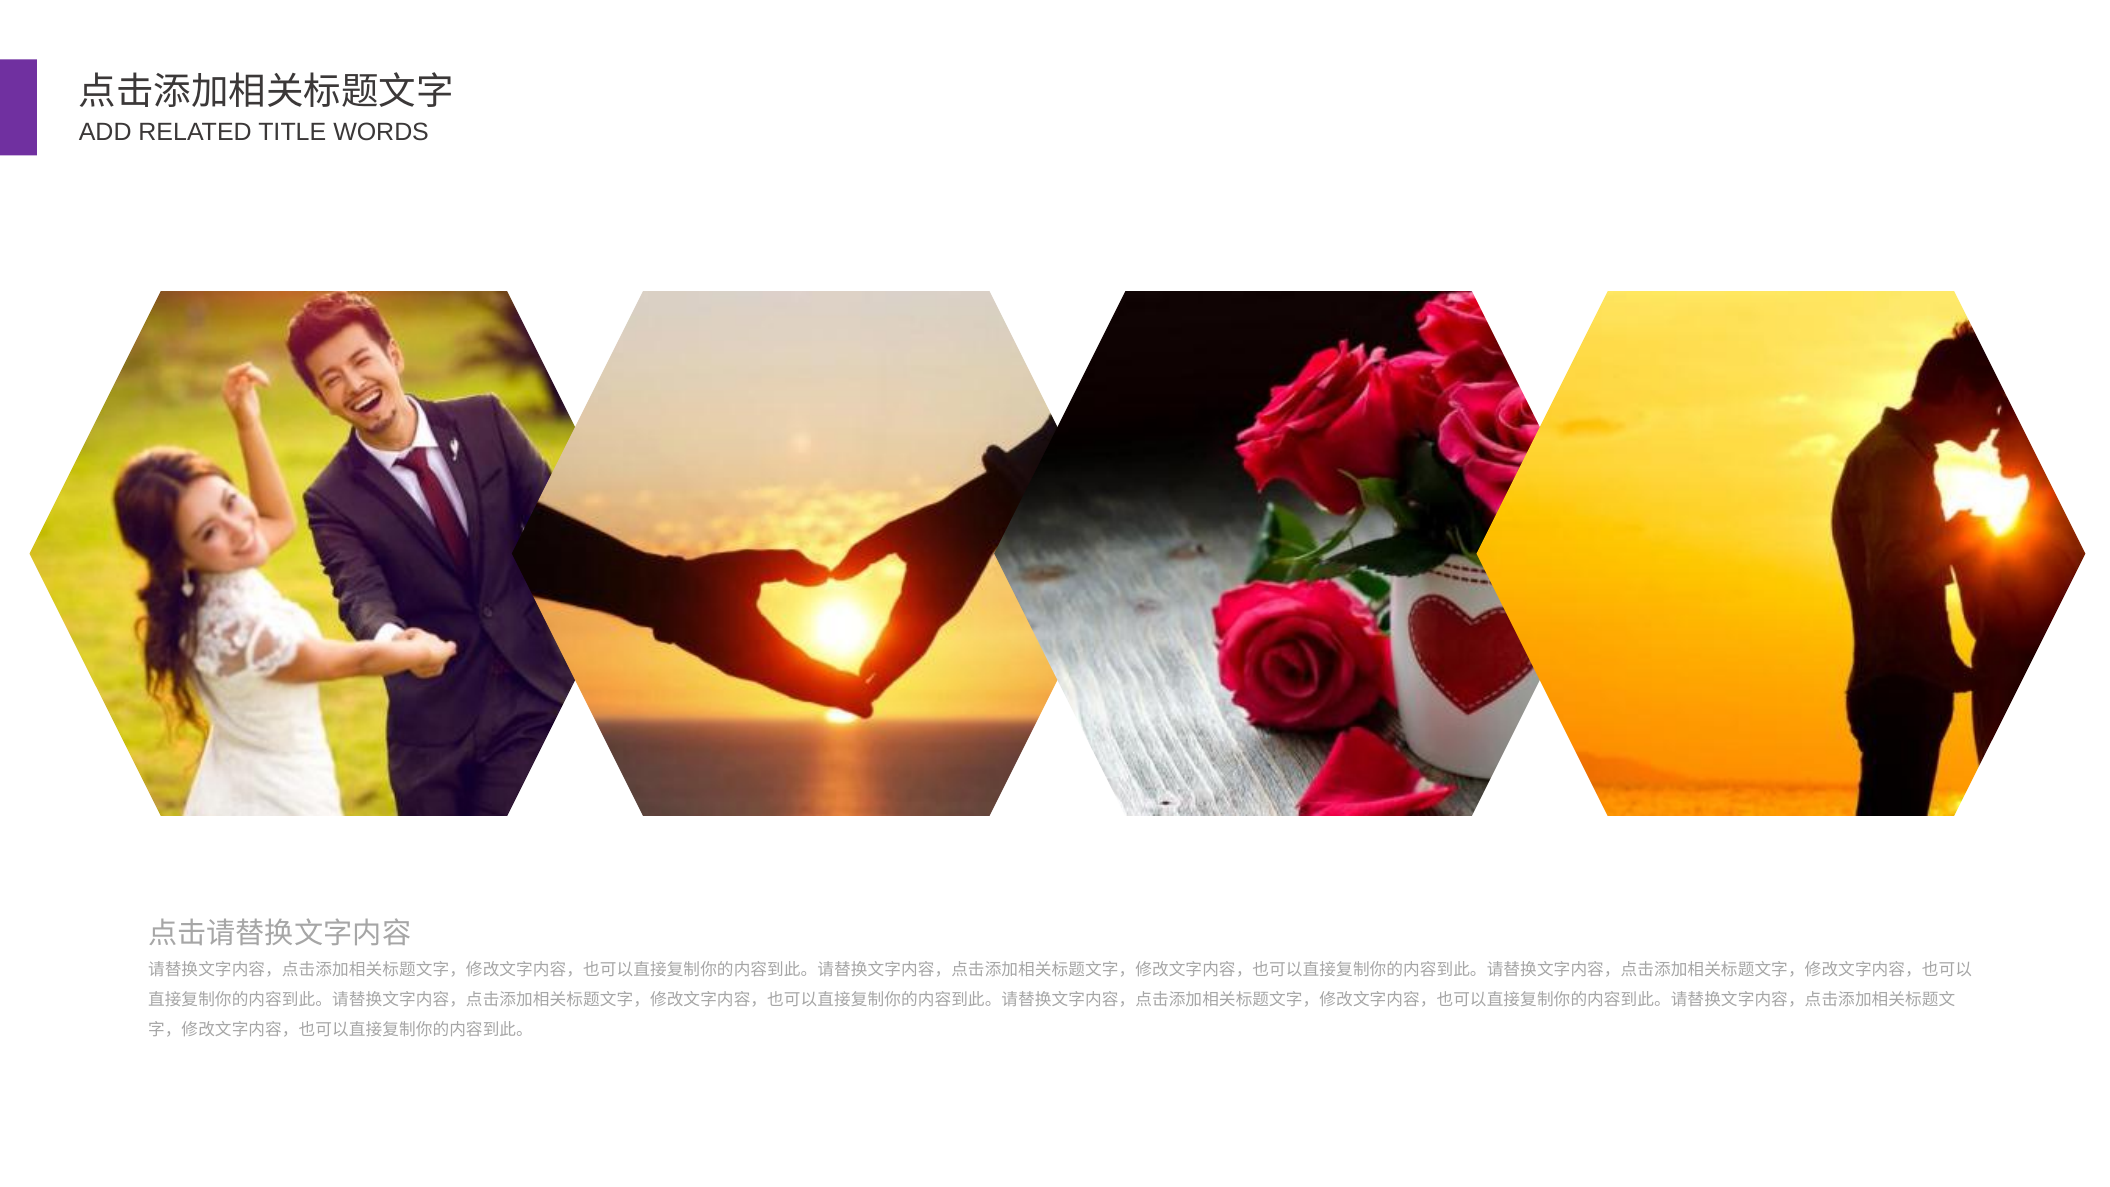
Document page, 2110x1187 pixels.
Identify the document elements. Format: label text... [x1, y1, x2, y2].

text_box [993, 290, 1540, 817]
text_box [1475, 290, 2087, 817]
text_box ADD RELATED TITLE WORDS [62, 107, 446, 154]
text_box 点击请替换文字内容 请替换文字内容，点击添加相关标题文字，修改文字内容，也可以直接复制你的内容到此。请替换文字内容，点击添加相关标题文字，修改文字内容，也可以直接复制你的内容到此。请替换文字内容，点击添加相关标题文字，修改文字内容，也可以直接复制你的内容到此。请替换文字内容，点击添加相关标题文字，修改文字内容，也可以直接复制你的内容到此。请替换文字内容，点击添加相关标题文字，修改文字内容，也可以直接复制你的内容到此。请替换文字内容，点击添加相关标题文字，修改文字内容，也可以直接复制你的内容到此。 [133, 889, 1993, 1047]
text_box [28, 290, 575, 817]
text_box 点击添加相关标题文字 [62, 59, 470, 121]
text_box [510, 290, 1057, 817]
